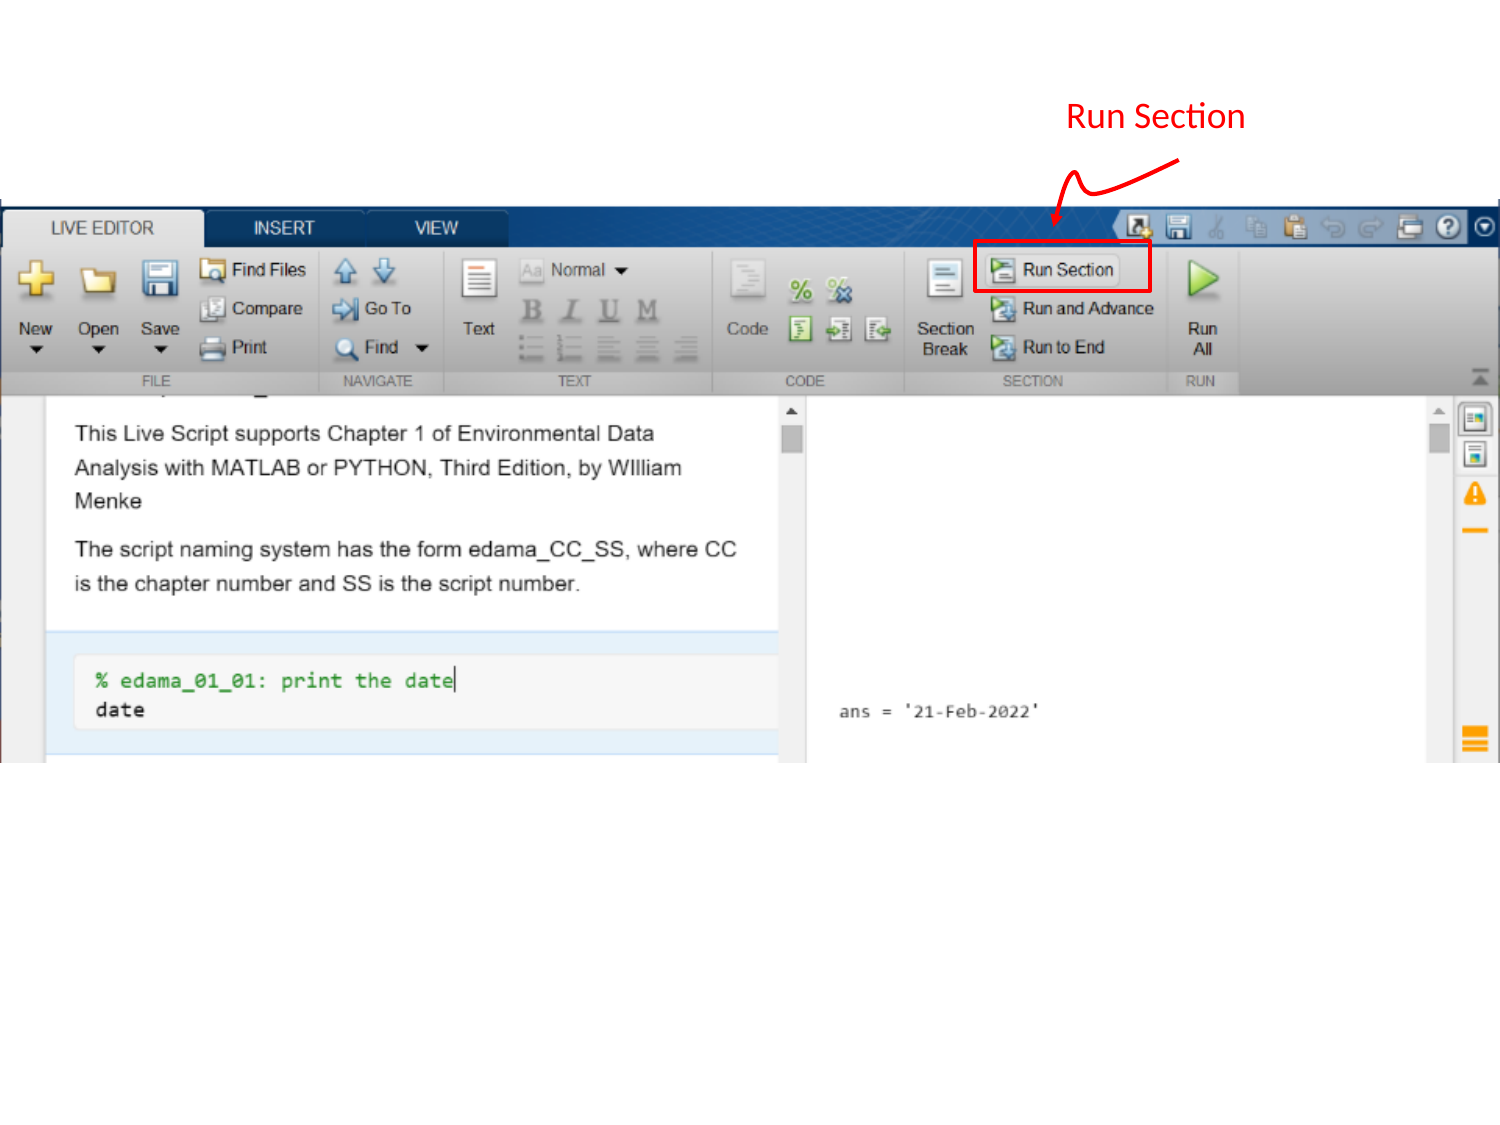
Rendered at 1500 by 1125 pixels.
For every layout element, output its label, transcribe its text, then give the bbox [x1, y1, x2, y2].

text_box [1058, 158, 1180, 198]
text_box Run Section [1051, 83, 1262, 144]
picture [0, 199, 1500, 763]
